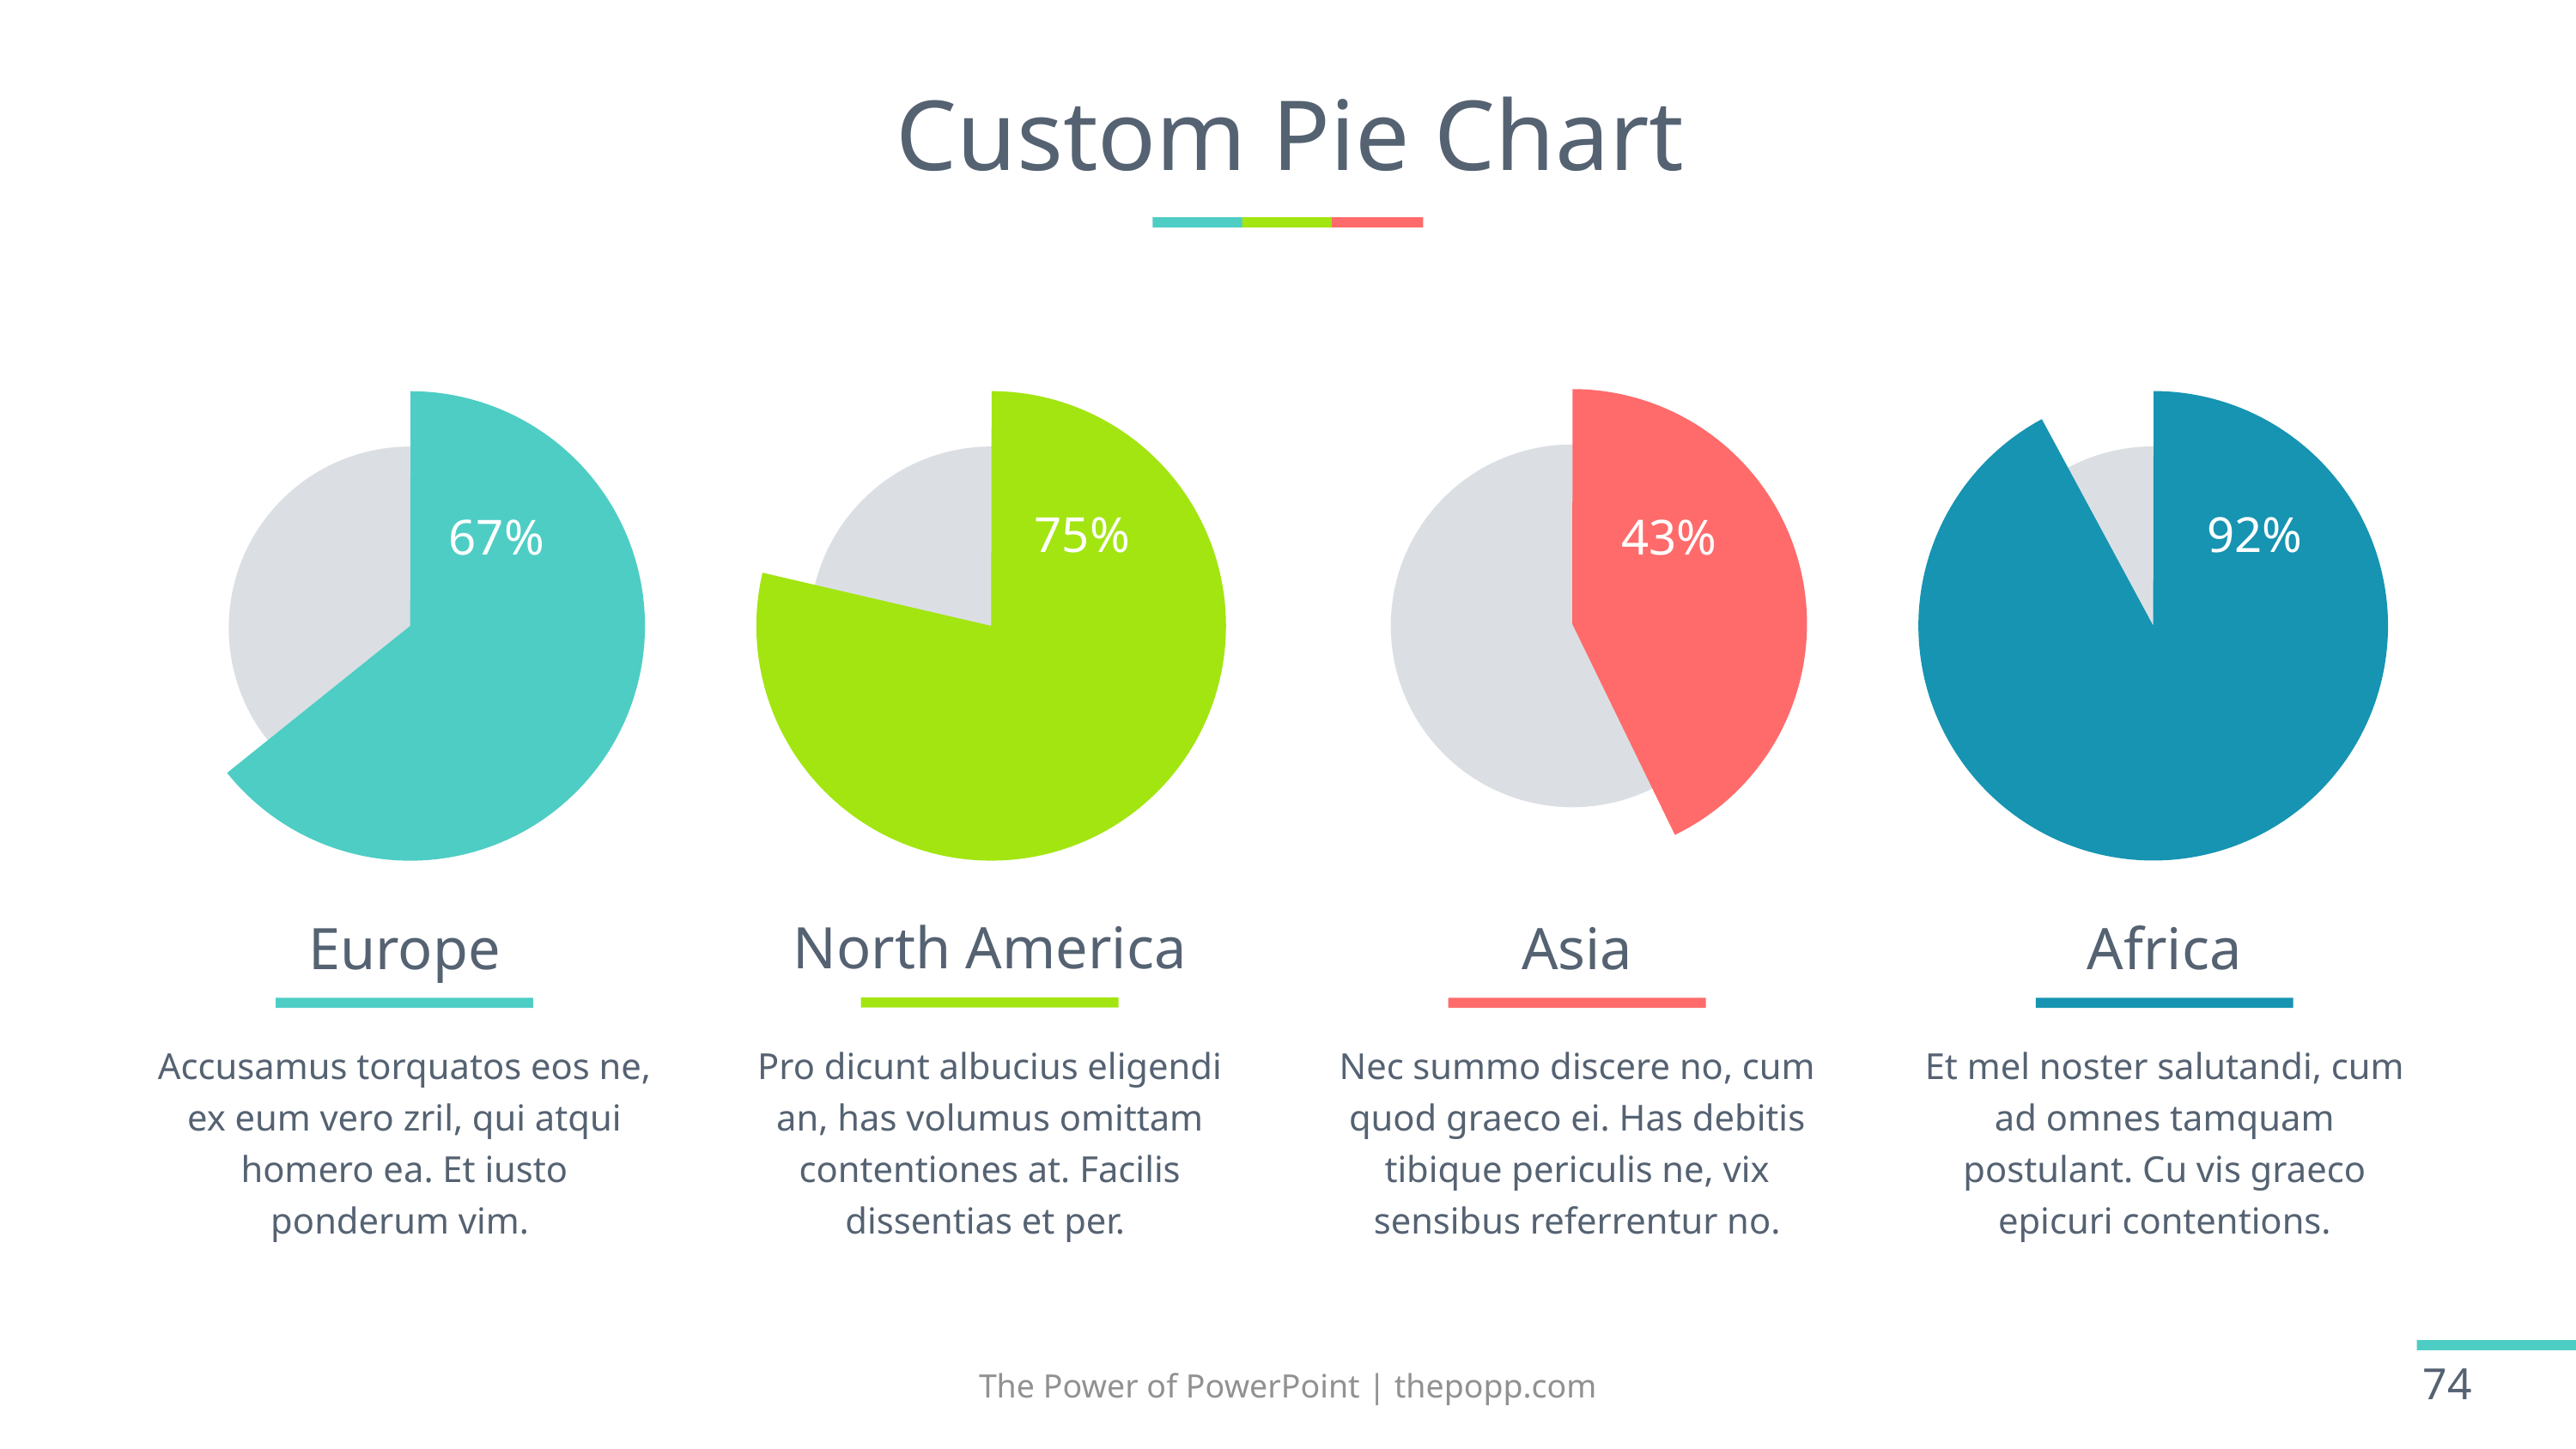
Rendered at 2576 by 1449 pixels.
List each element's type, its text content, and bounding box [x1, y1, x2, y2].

footer The Power of PowerPoint | thepopp.com [853, 1349, 1723, 1427]
text_box North America [707, 891, 1273, 993]
text_box Et mel noster salutandi, cum ad omnes tamquam postulant. Cu vis graeco epicuri contentions. [1903, 1028, 2427, 1296]
text_box [860, 997, 1120, 1009]
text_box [1337, 389, 1807, 859]
text_box [275, 997, 534, 1009]
text_box [1448, 997, 1707, 1009]
text_box Accusamus torquatos eos ne, ex eum vero zril, qui atqui homero ea. Et iusto ponderum vim. [143, 1028, 666, 1296]
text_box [756, 391, 1226, 861]
text_box Africa [1881, 892, 2447, 994]
text_box Asia [1294, 892, 1860, 994]
slide_number 74 [2409, 1351, 2576, 1421]
title Custom Pie Chart [69, 49, 2512, 230]
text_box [1918, 391, 2389, 861]
text_box Europe [124, 892, 685, 994]
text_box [175, 391, 646, 861]
text_box Nec summo discere no, cum quod graeco ei. Has debitis tibique periculis ne, vix sensibus referrentur no. [1315, 1028, 1839, 1296]
text_box Pro dicunt albucius eligendi an, has volumus omittam contentiones at. Facilis dissentias et per. [727, 1028, 1252, 1296]
text_box [2035, 997, 2294, 1009]
